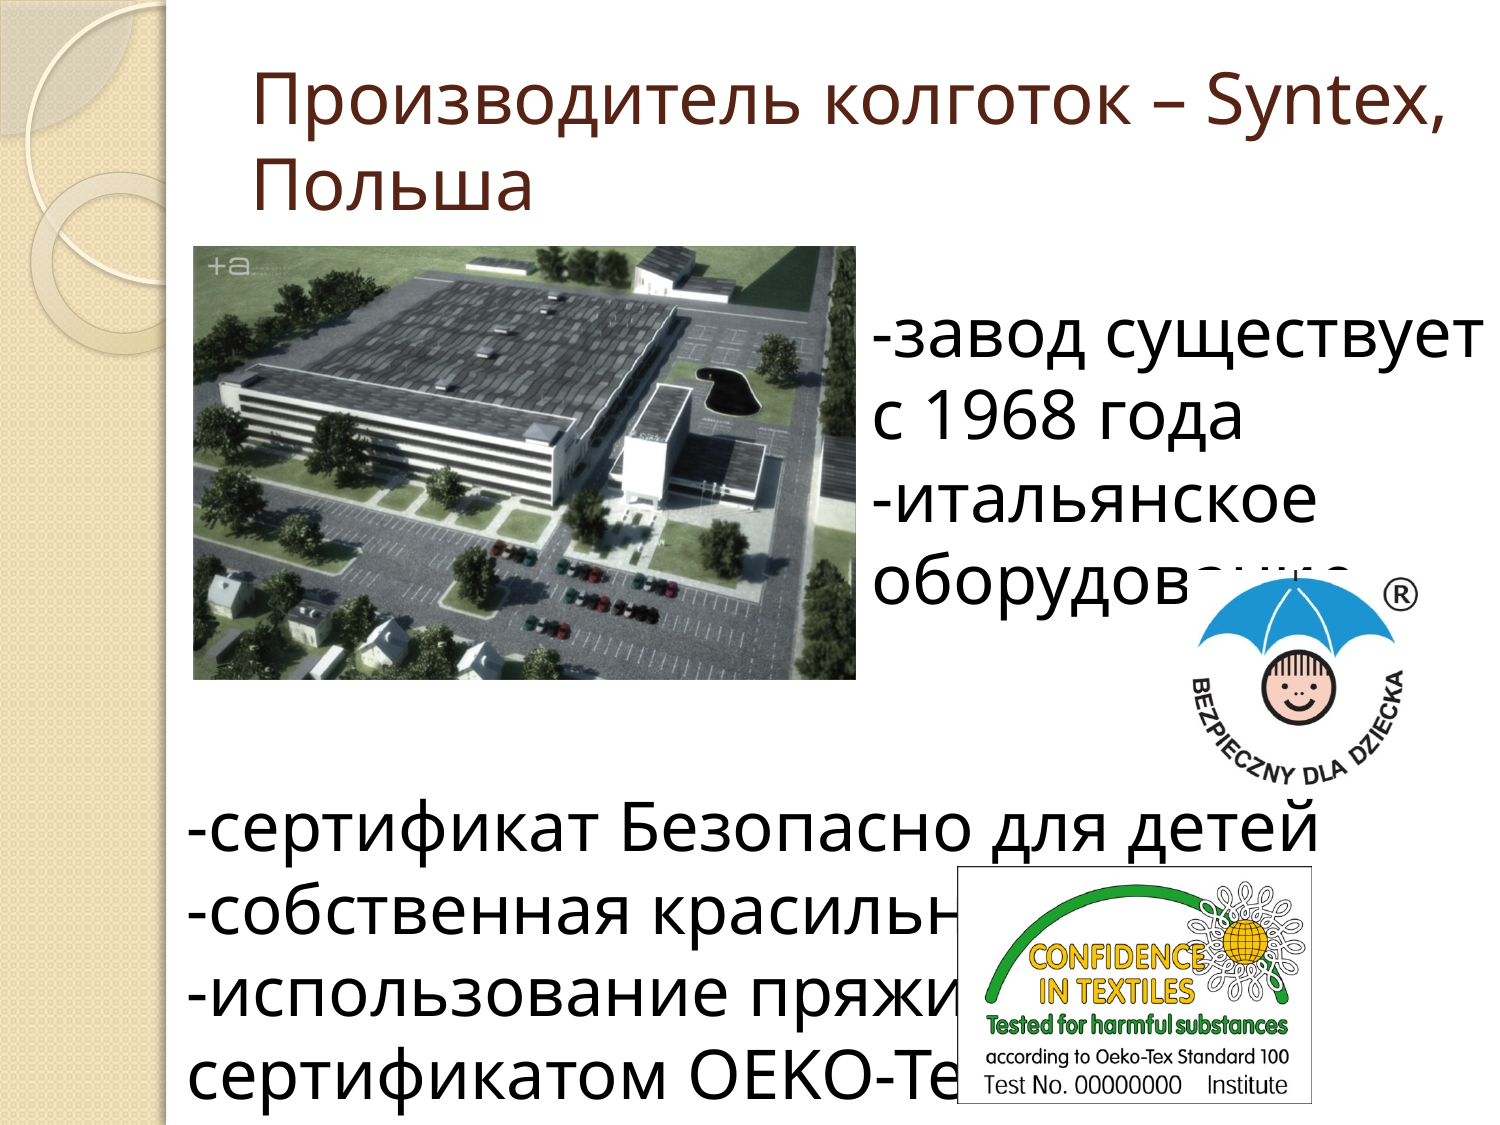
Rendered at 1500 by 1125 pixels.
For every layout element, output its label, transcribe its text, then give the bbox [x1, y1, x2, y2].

picture [1186, 569, 1419, 788]
text_box -сертификат Безопасно для детей -собственная красильня -использование пряжи с сертификатом OEKO-Tex [171, 775, 1405, 1125]
title Производитель колготок – Syntex, Польша [235, 45, 1466, 233]
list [193, 246, 856, 680]
text_box -завод существует с 1968 года -итальянское оборудование [856, 280, 1500, 730]
picture [956, 866, 1313, 1105]
